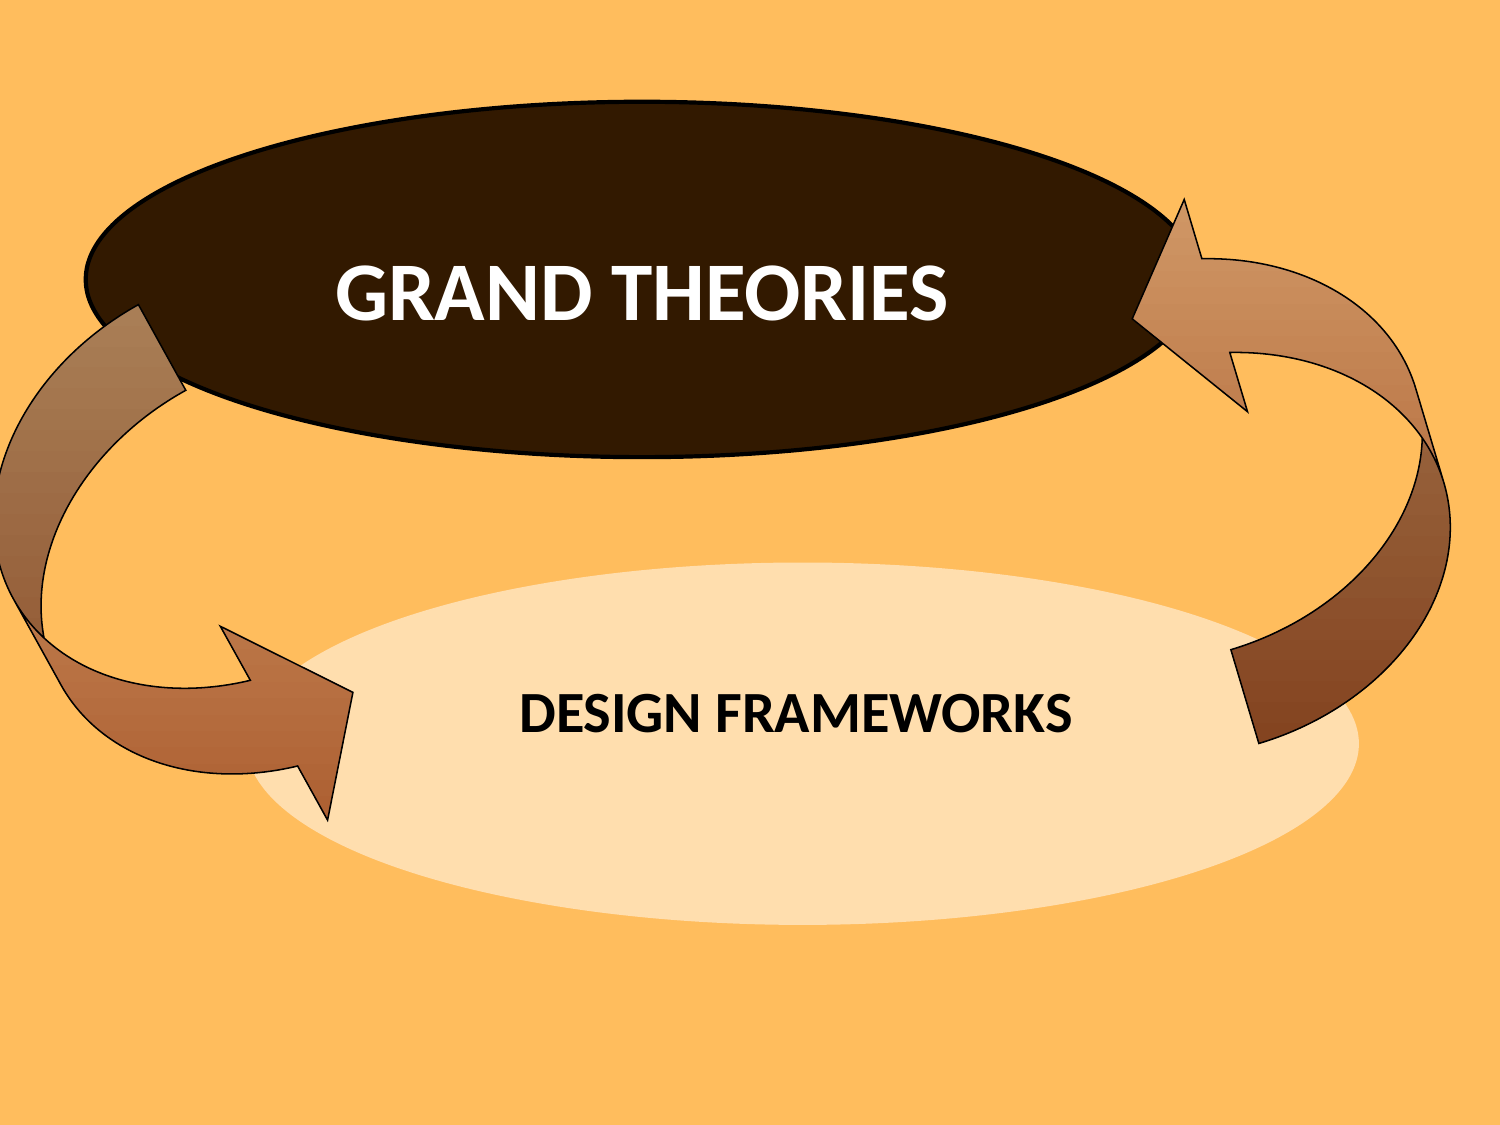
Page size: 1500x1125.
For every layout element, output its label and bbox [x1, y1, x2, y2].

text_box [246, 893, 1360, 926]
text_box [85, 101, 1199, 163]
text_box [36, 164, 1427, 886]
